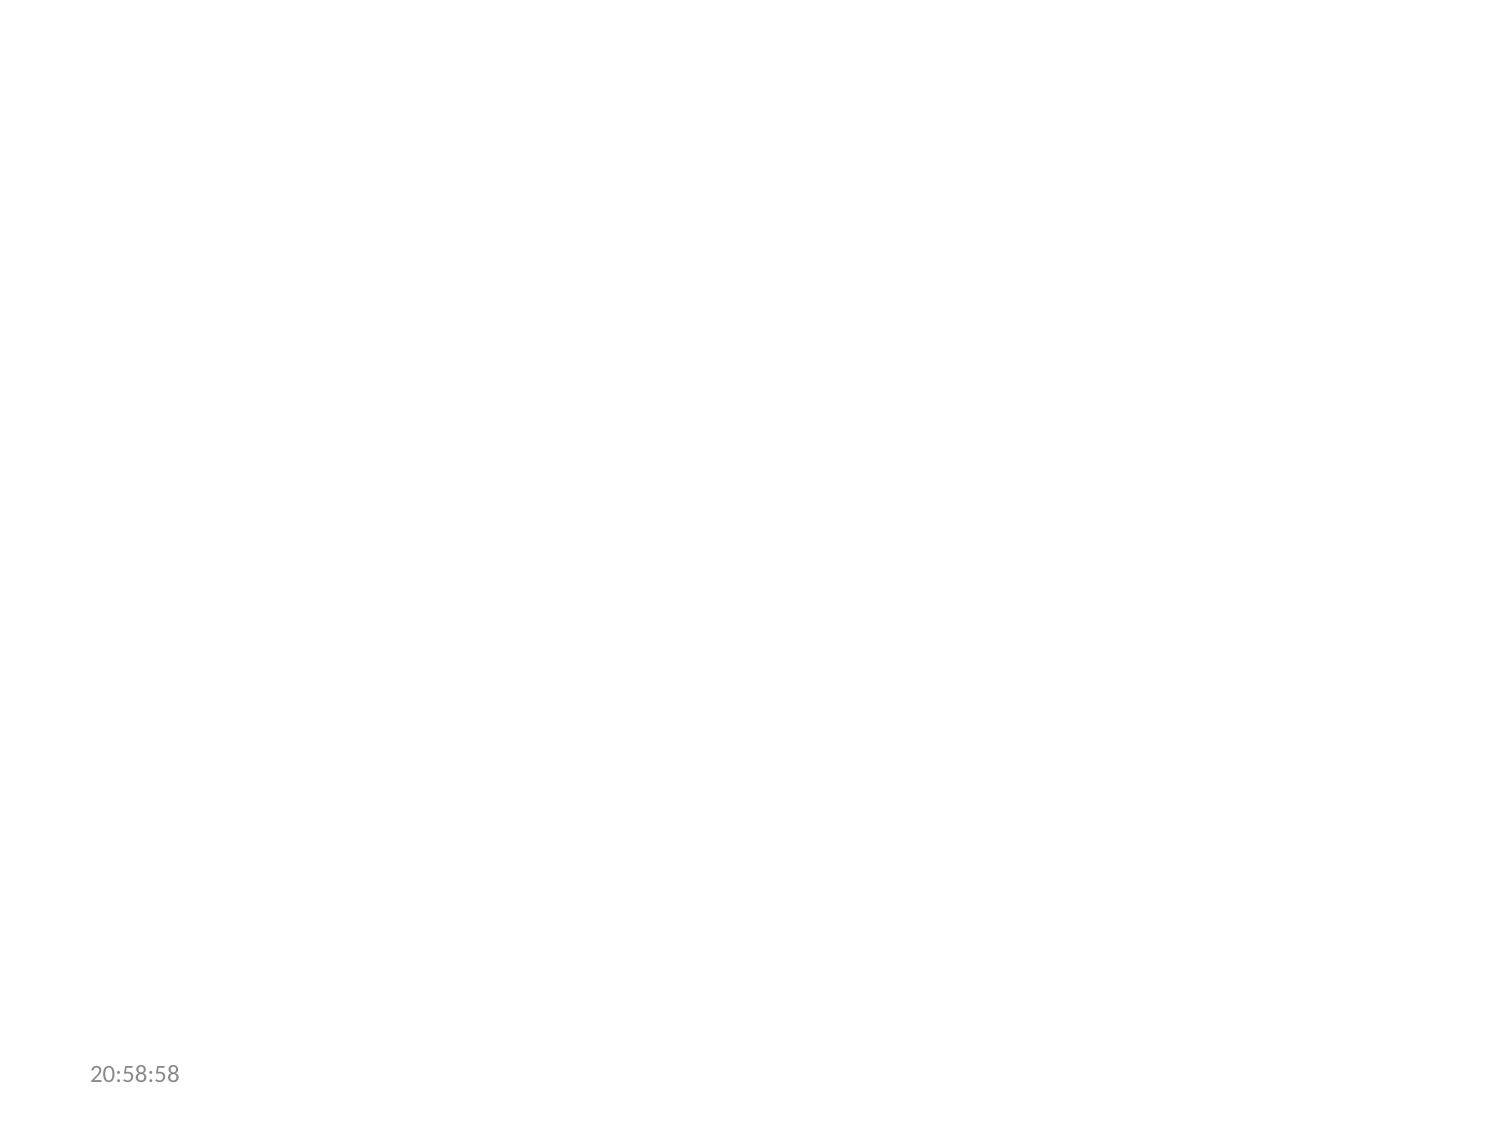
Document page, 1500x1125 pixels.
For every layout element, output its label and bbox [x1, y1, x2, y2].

slide_number [75, 1042, 425, 1103]
